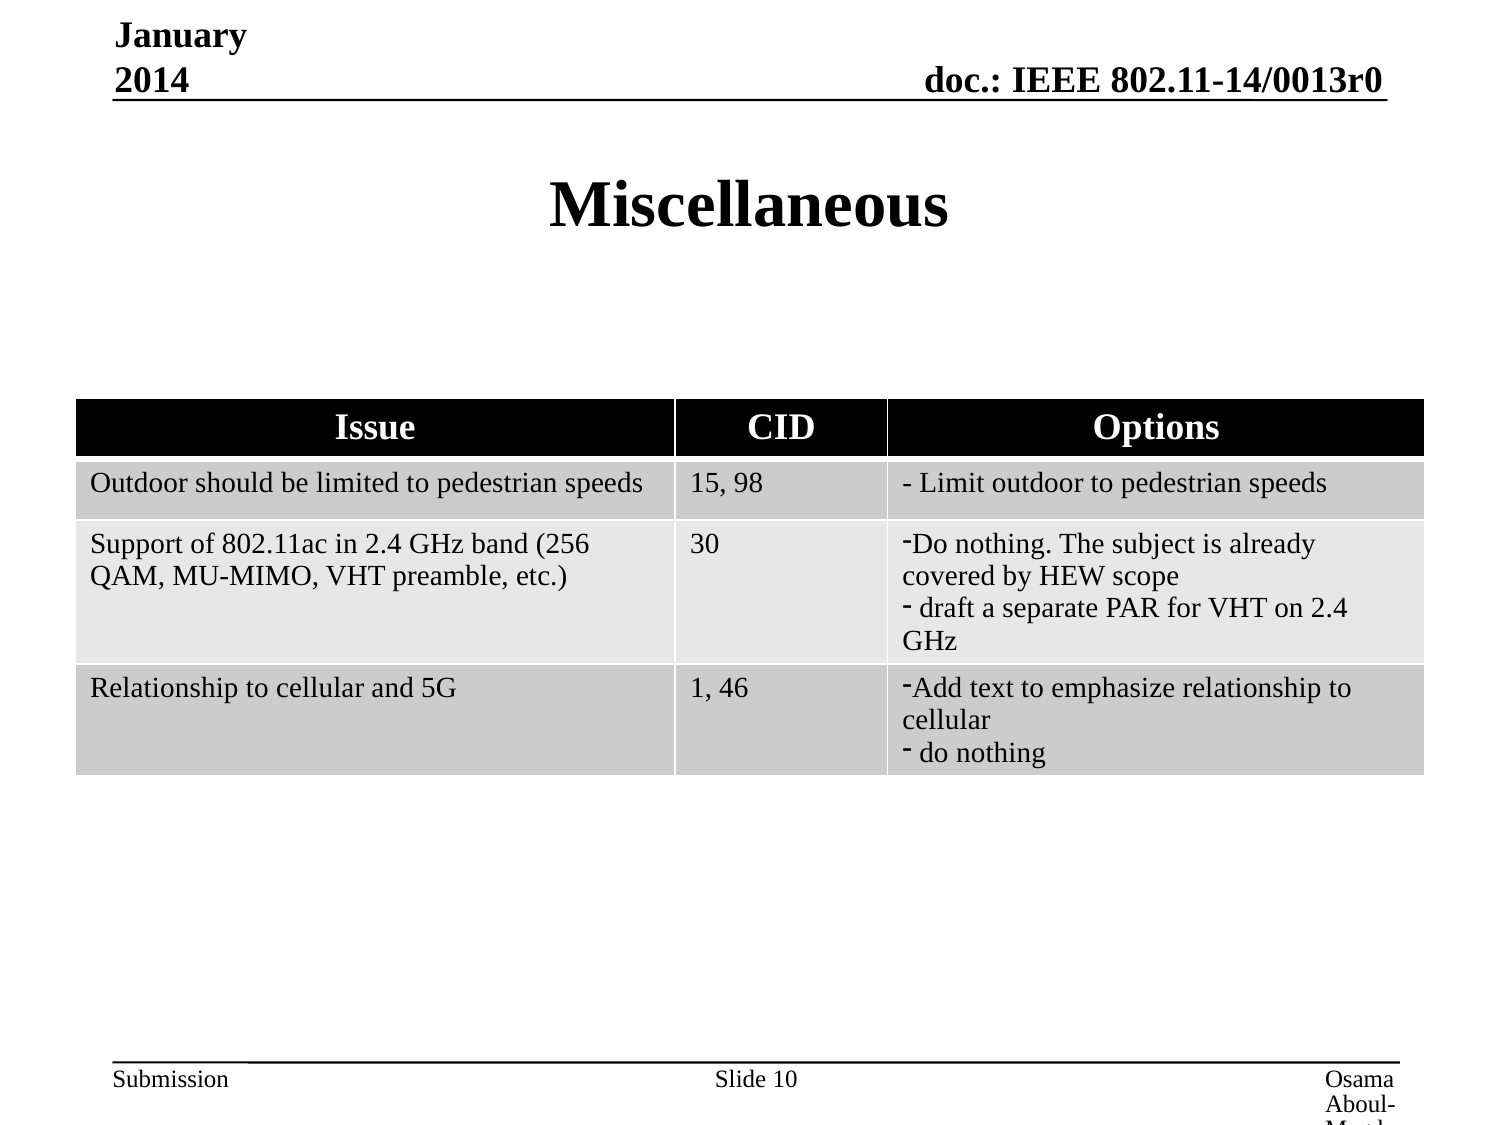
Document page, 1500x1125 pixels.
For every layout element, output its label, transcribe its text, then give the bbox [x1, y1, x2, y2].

table_header Issue [76, 399, 674, 456]
table_cell 1, 46 [676, 665, 887, 775]
table_cell Support of 802.11ac in 2.4 GHz band (256 QAM, MU-MIMO, VHT preamble, etc.) [76, 521, 674, 663]
table_header CID [676, 399, 887, 456]
table_cell 15, 98 [676, 462, 887, 519]
table_cell 30 [676, 521, 887, 663]
table_header Options [888, 399, 1424, 456]
table_cell Outdoor should be limited to pedestrian speeds [76, 462, 674, 519]
table_cell Do nothing. The subject is already covered by HEW scope draft a separate PAR for VHT on 2.4 GHz [888, 521, 1424, 663]
footer Osama Aboul-Magd, Huawei Technologies [1324, 1061, 1402, 1093]
table_cell Add text to emphasize relationship to cellular do nothing [888, 665, 1424, 775]
table_cell - Limit outdoor to pedestrian speeds [888, 462, 1424, 519]
slide_number Slide 10 [712, 1061, 800, 1093]
title Miscellaneous [112, 112, 1388, 288]
table_cell Relationship to cellular and 5G [76, 665, 674, 775]
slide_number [114, 54, 290, 101]
